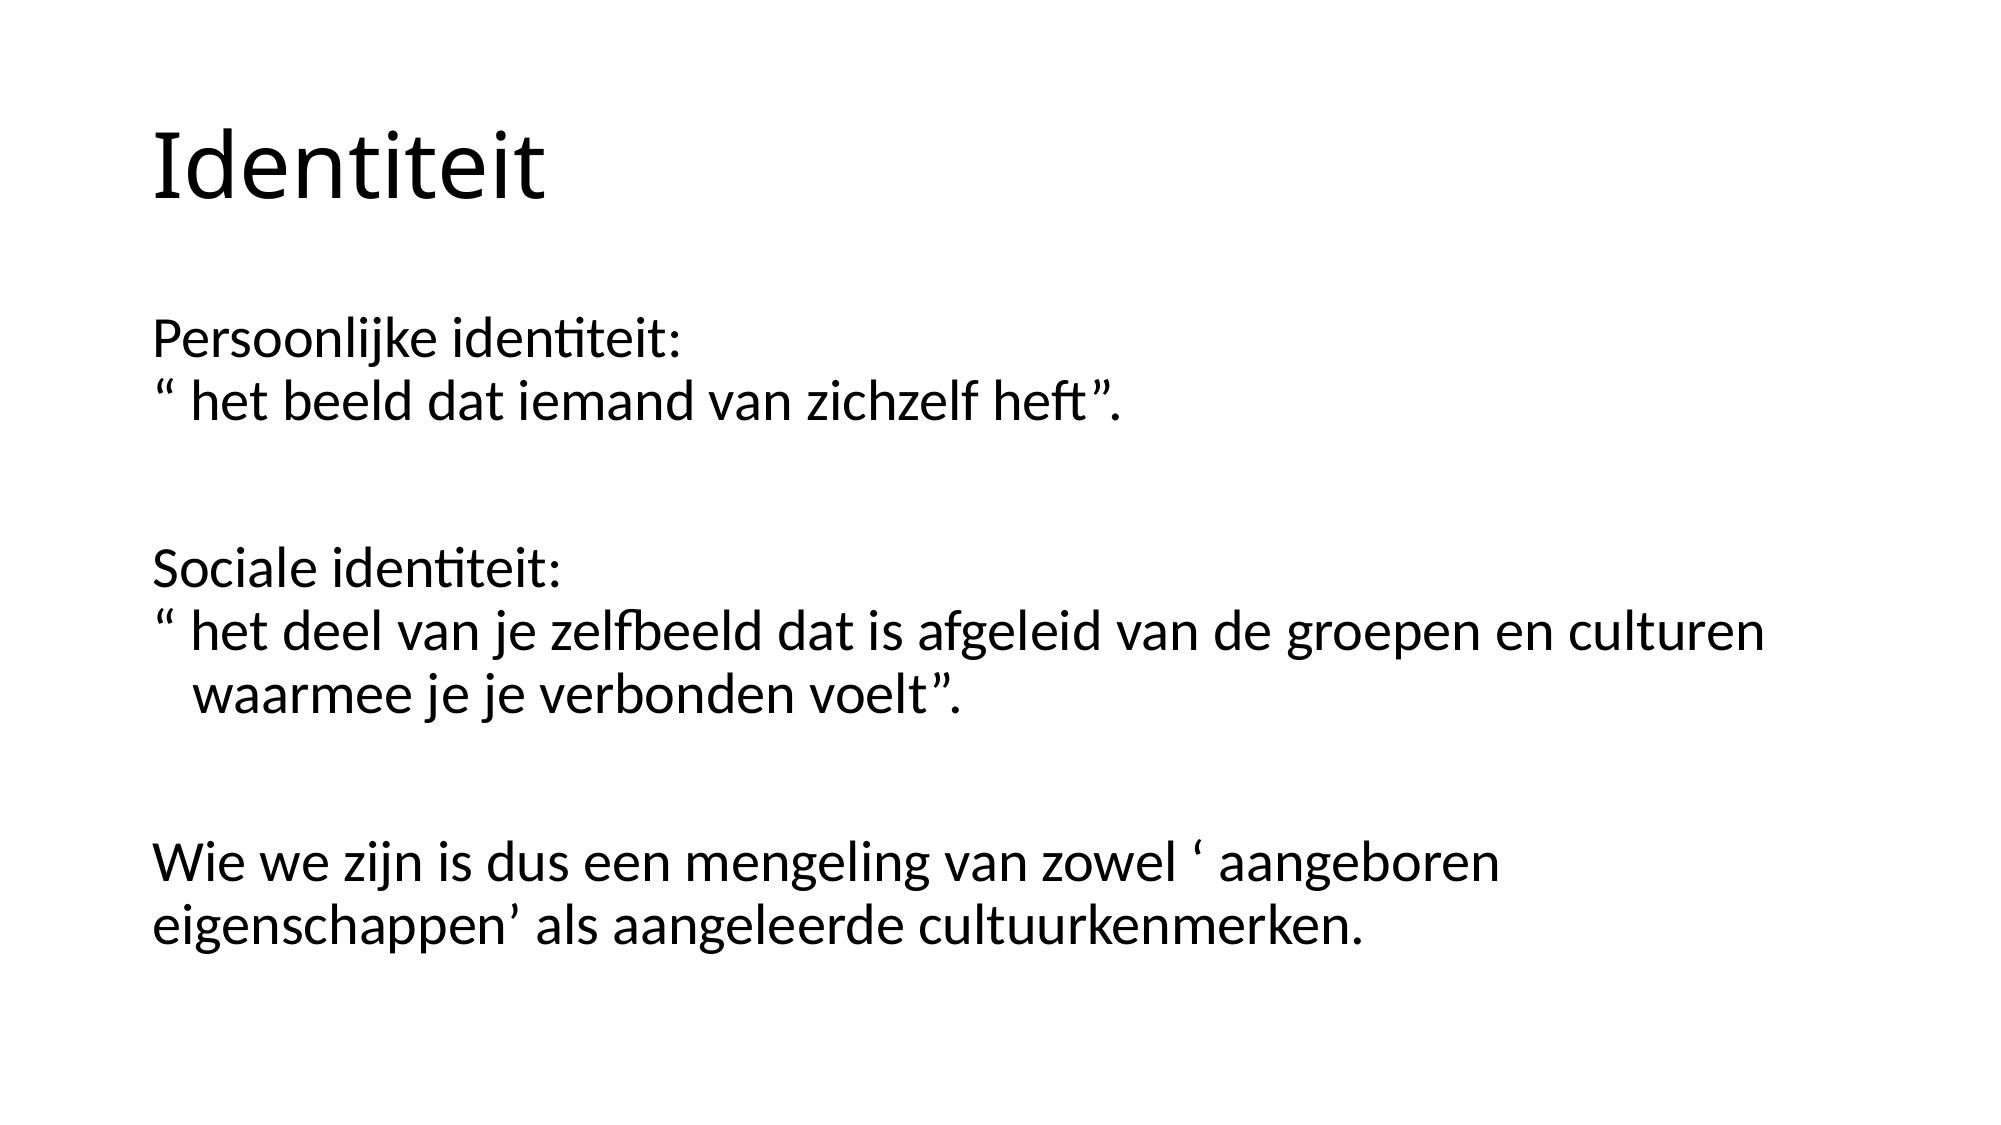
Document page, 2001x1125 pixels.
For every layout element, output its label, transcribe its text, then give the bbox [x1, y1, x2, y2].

title Identiteit [137, 59, 1863, 278]
list Persoonlijke identiteit: “ het beeld dat iemand van zichzelf heft”. Sociale identiteit: “ het deel van je zelfbeeld dat is afgeleid van de groepen en culturen waarmee je je verbonden voelt”. Wie we zijn is dus een mengeling van zowel ‘ aangeboren eigenschappen’ als aangeleerde cultuurkenmerken. [137, 299, 1863, 1014]
